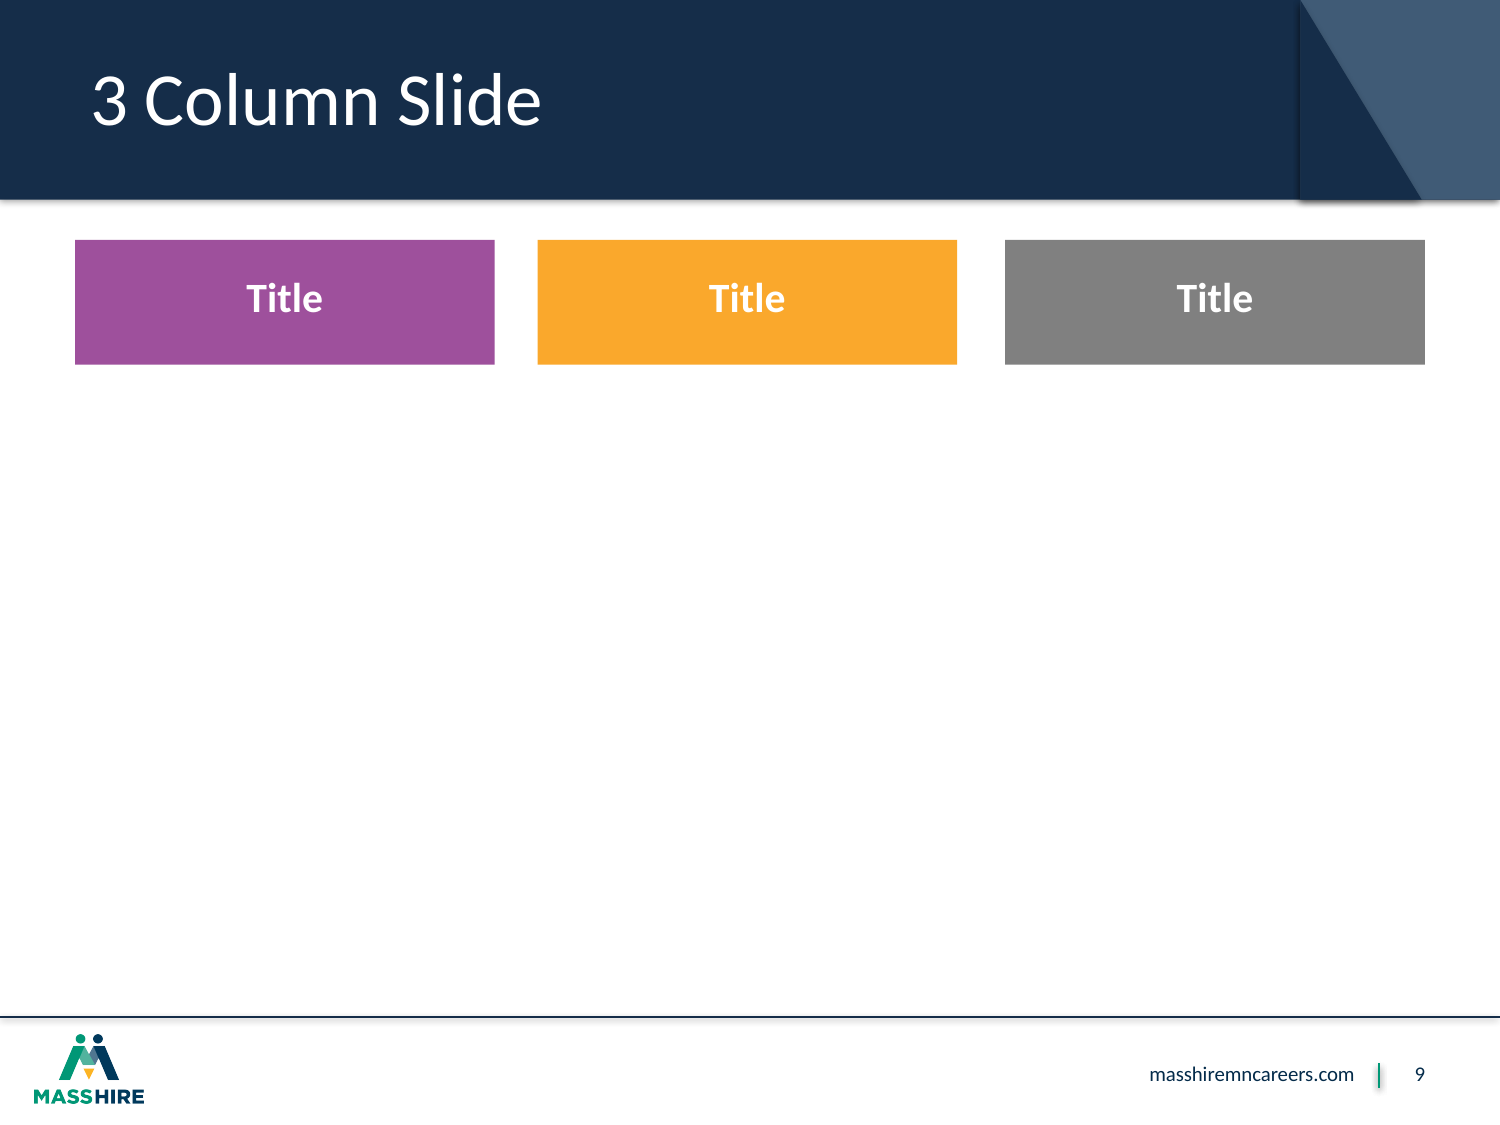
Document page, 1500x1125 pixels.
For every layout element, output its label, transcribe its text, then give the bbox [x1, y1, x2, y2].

picture [34, 1034, 144, 1104]
list Title [1005, 239, 1425, 365]
list Title [537, 239, 958, 365]
list Title [75, 239, 495, 365]
title 3 Column Slide [75, 22, 1245, 180]
slide_number 9 [1376, 1042, 1425, 1103]
